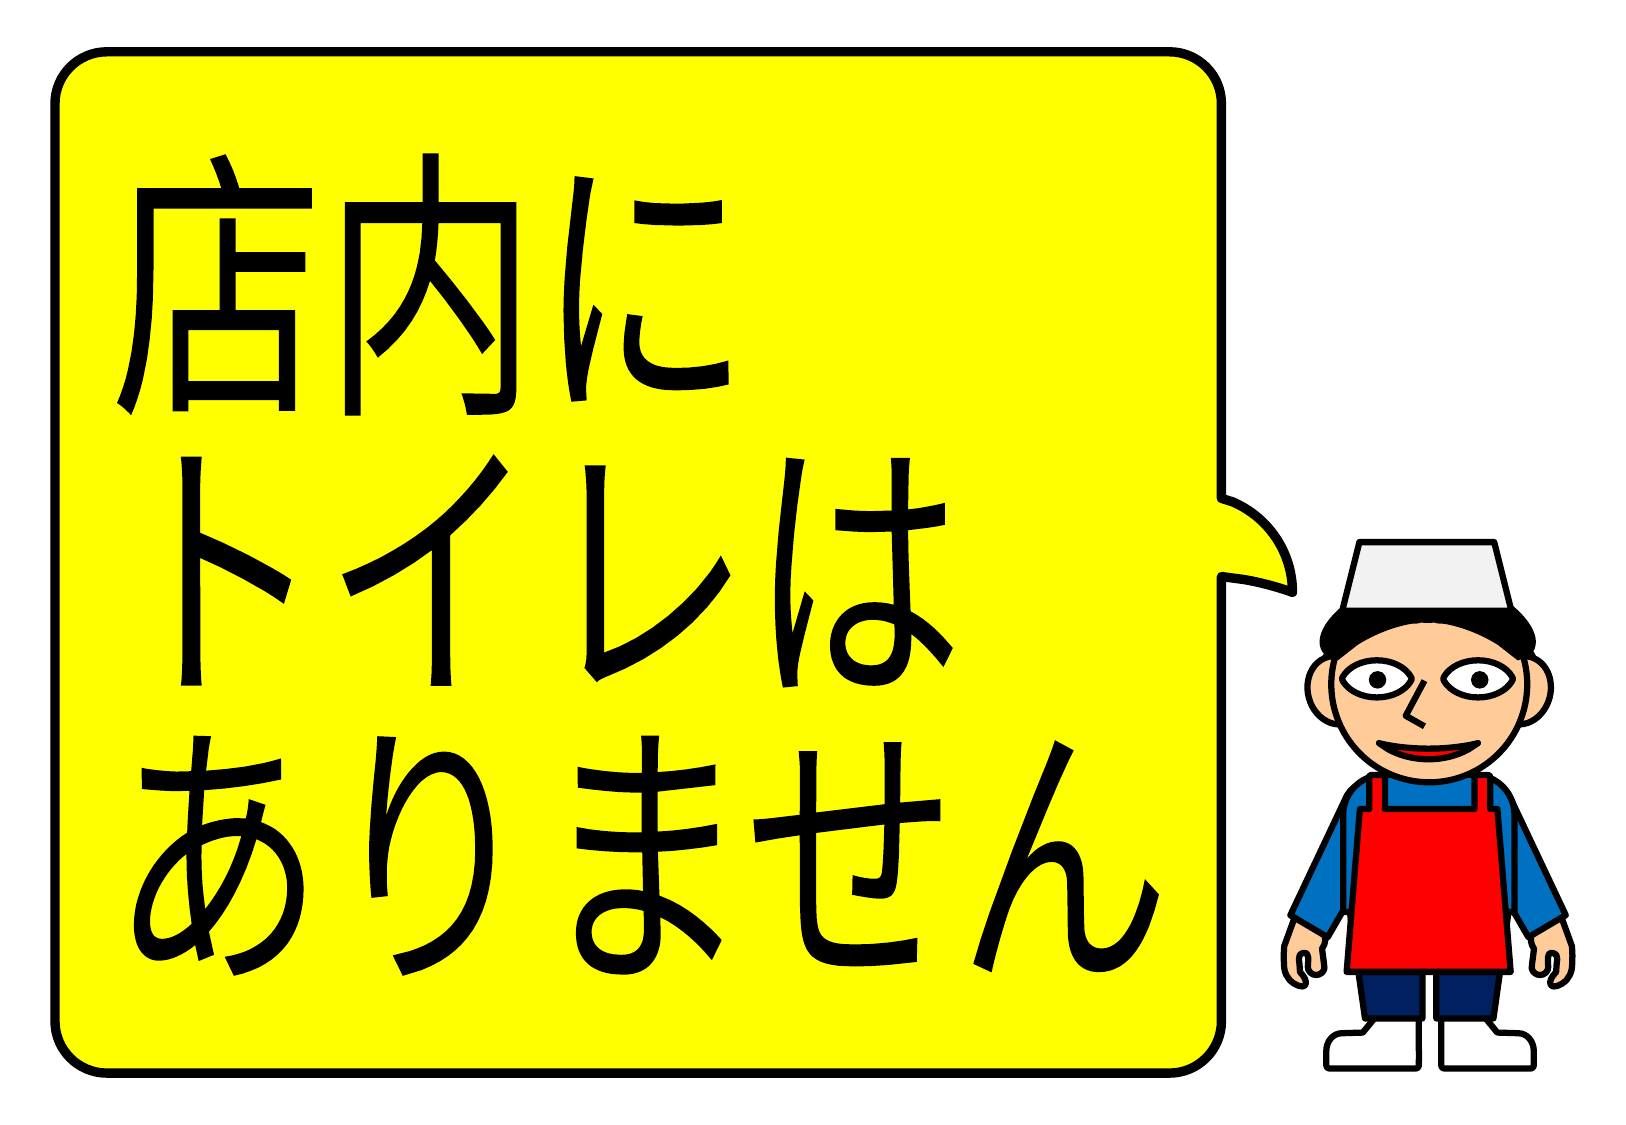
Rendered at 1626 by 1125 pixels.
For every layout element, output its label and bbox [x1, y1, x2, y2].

text_box [52, 49, 1280, 1076]
text_box [1272, 541, 1582, 1069]
